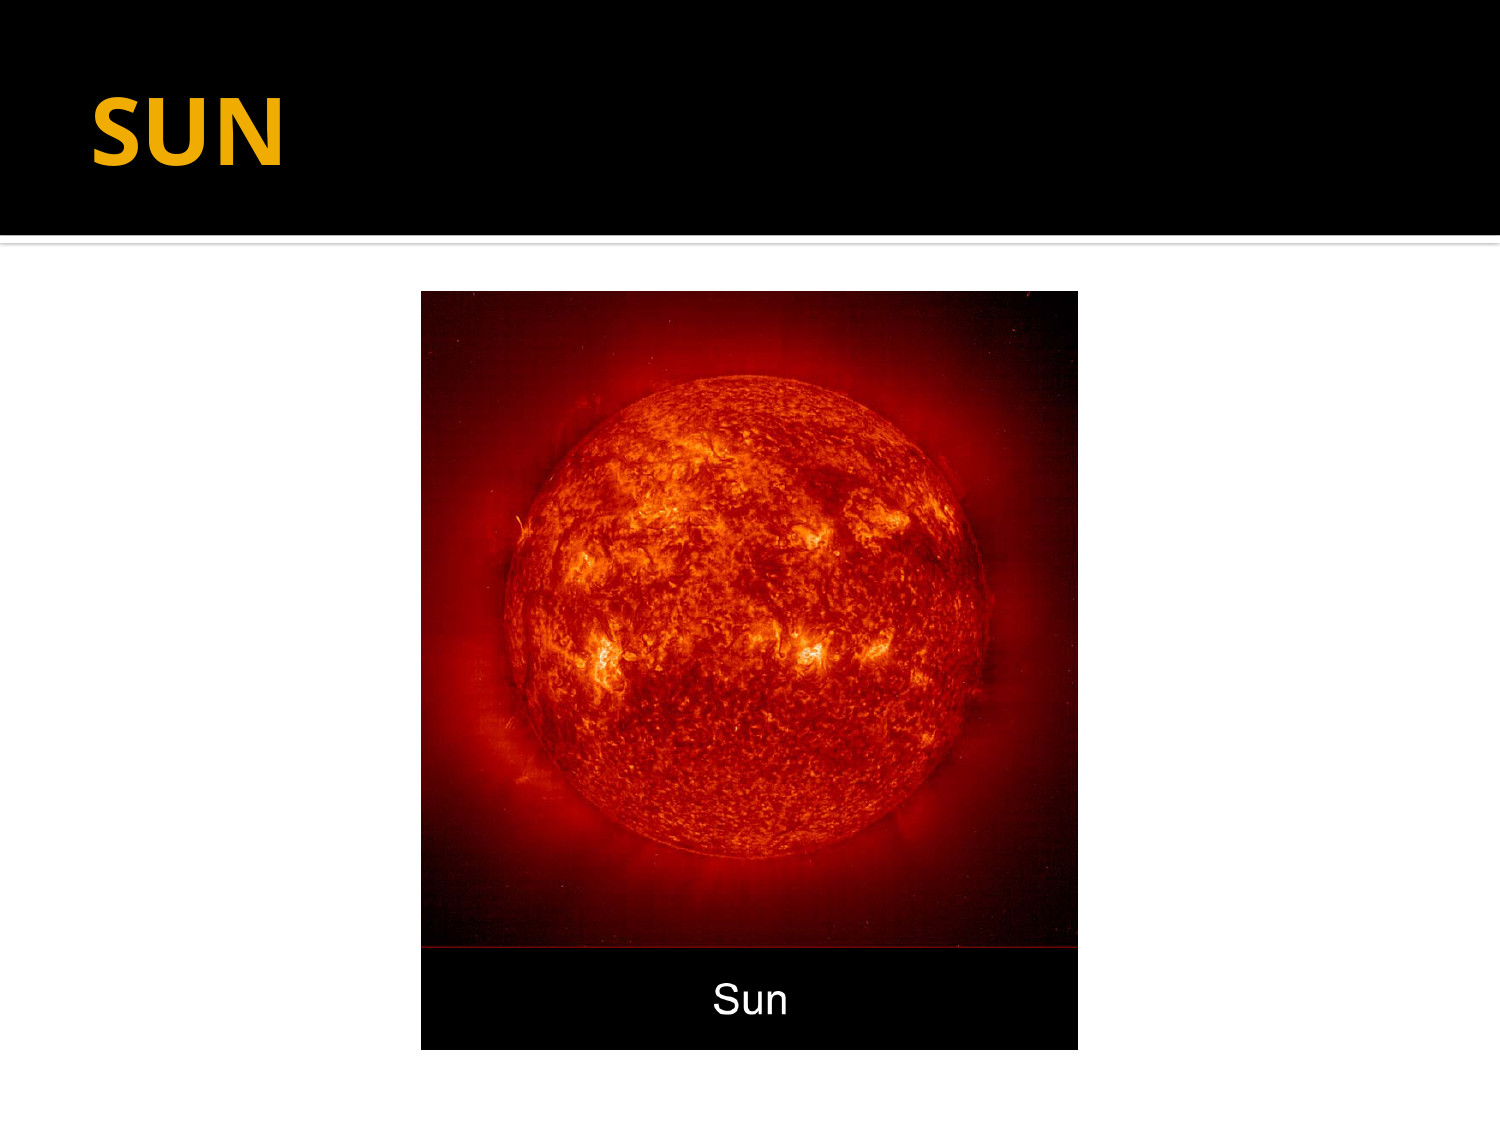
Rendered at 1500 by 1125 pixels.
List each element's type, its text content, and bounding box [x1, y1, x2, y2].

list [421, 291, 1079, 1050]
title SUN [75, 25, 1425, 231]
